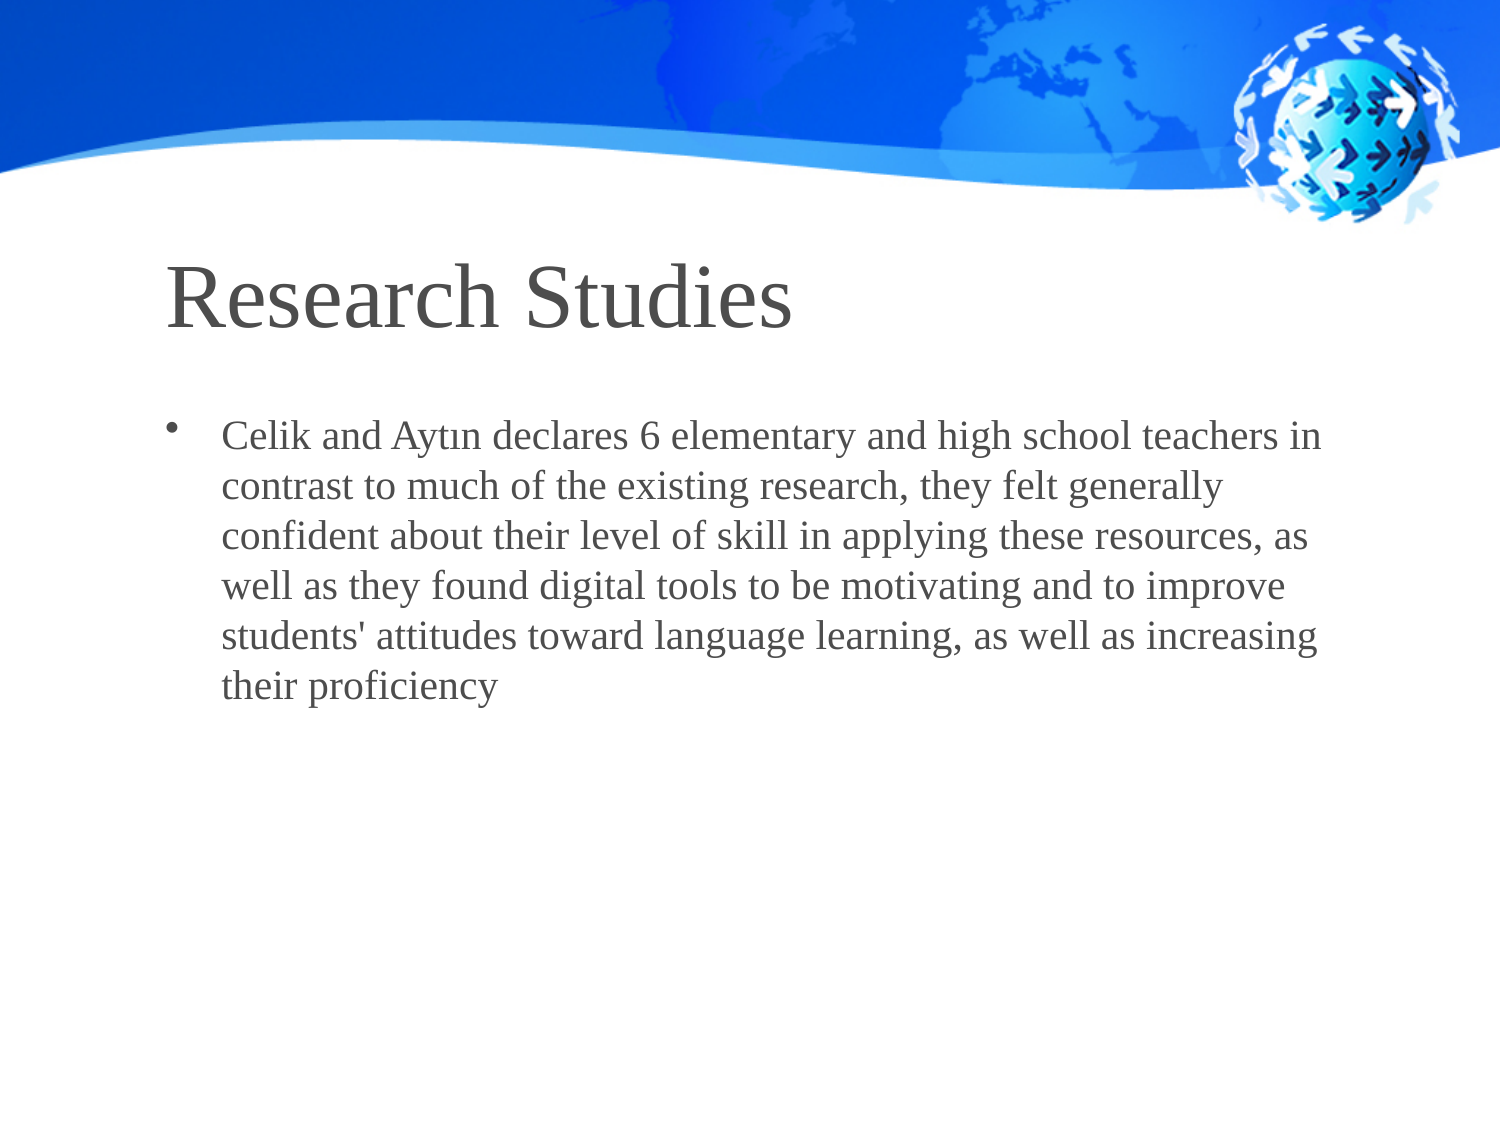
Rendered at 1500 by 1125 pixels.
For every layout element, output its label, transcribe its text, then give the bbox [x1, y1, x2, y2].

list Celik and Aytın declares 6 elementary and high school teachers in contrast to much of the existing research, they felt generally confident about their level of skill in applying these resources, as well as they found digital tools to be motivating and to improve students' attitudes toward language learning, as well as increasing their proficiency [149, 399, 1351, 1088]
picture [0, 0, 1500, 1125]
title Research Studies [149, 232, 1351, 351]
